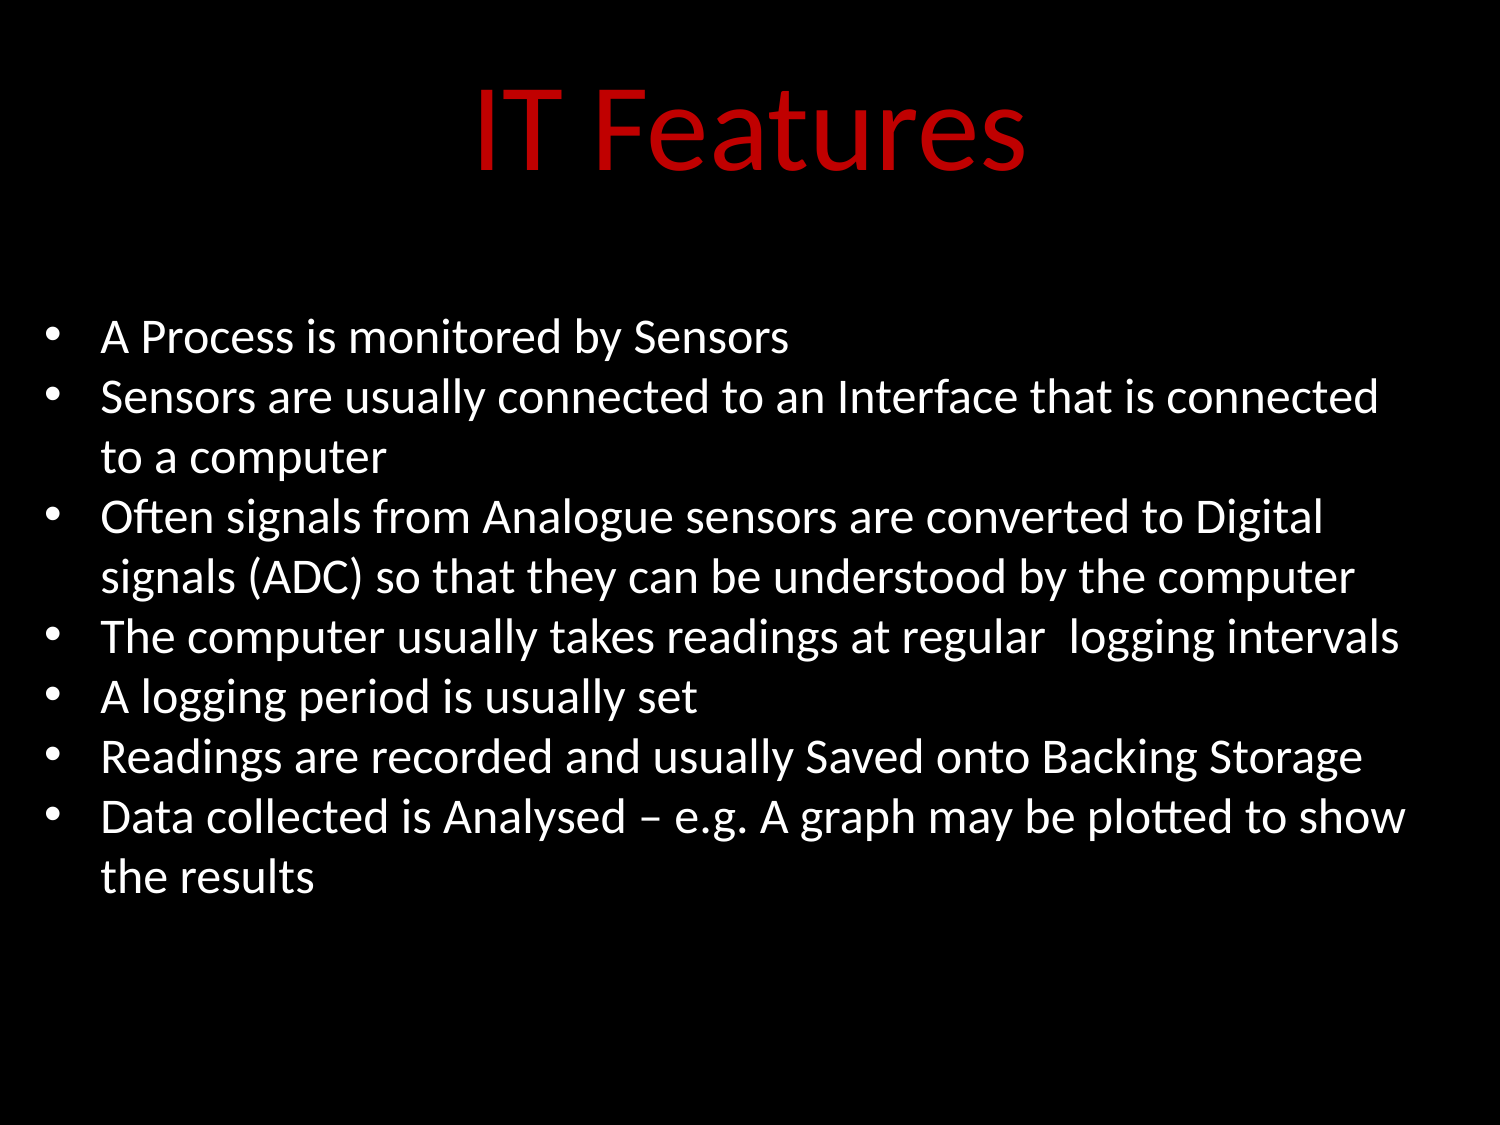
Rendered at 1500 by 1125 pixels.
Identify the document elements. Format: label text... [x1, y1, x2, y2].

text_box A Process is monitored by Sensors Sensors are usually connected to an Interface that is connected to a computer Often signals from Analogue sensors are converted to Digital signals (ADC) so that they can be understood by the computer The computer usually takes readings at regular logging intervals A logging period is usually set Readings are recorded and usually Saved onto Backing Storage Data collected is Analysed – e.g. A graph may be plotted to show the results [29, 295, 1447, 911]
title IT Features [75, 45, 1425, 233]
